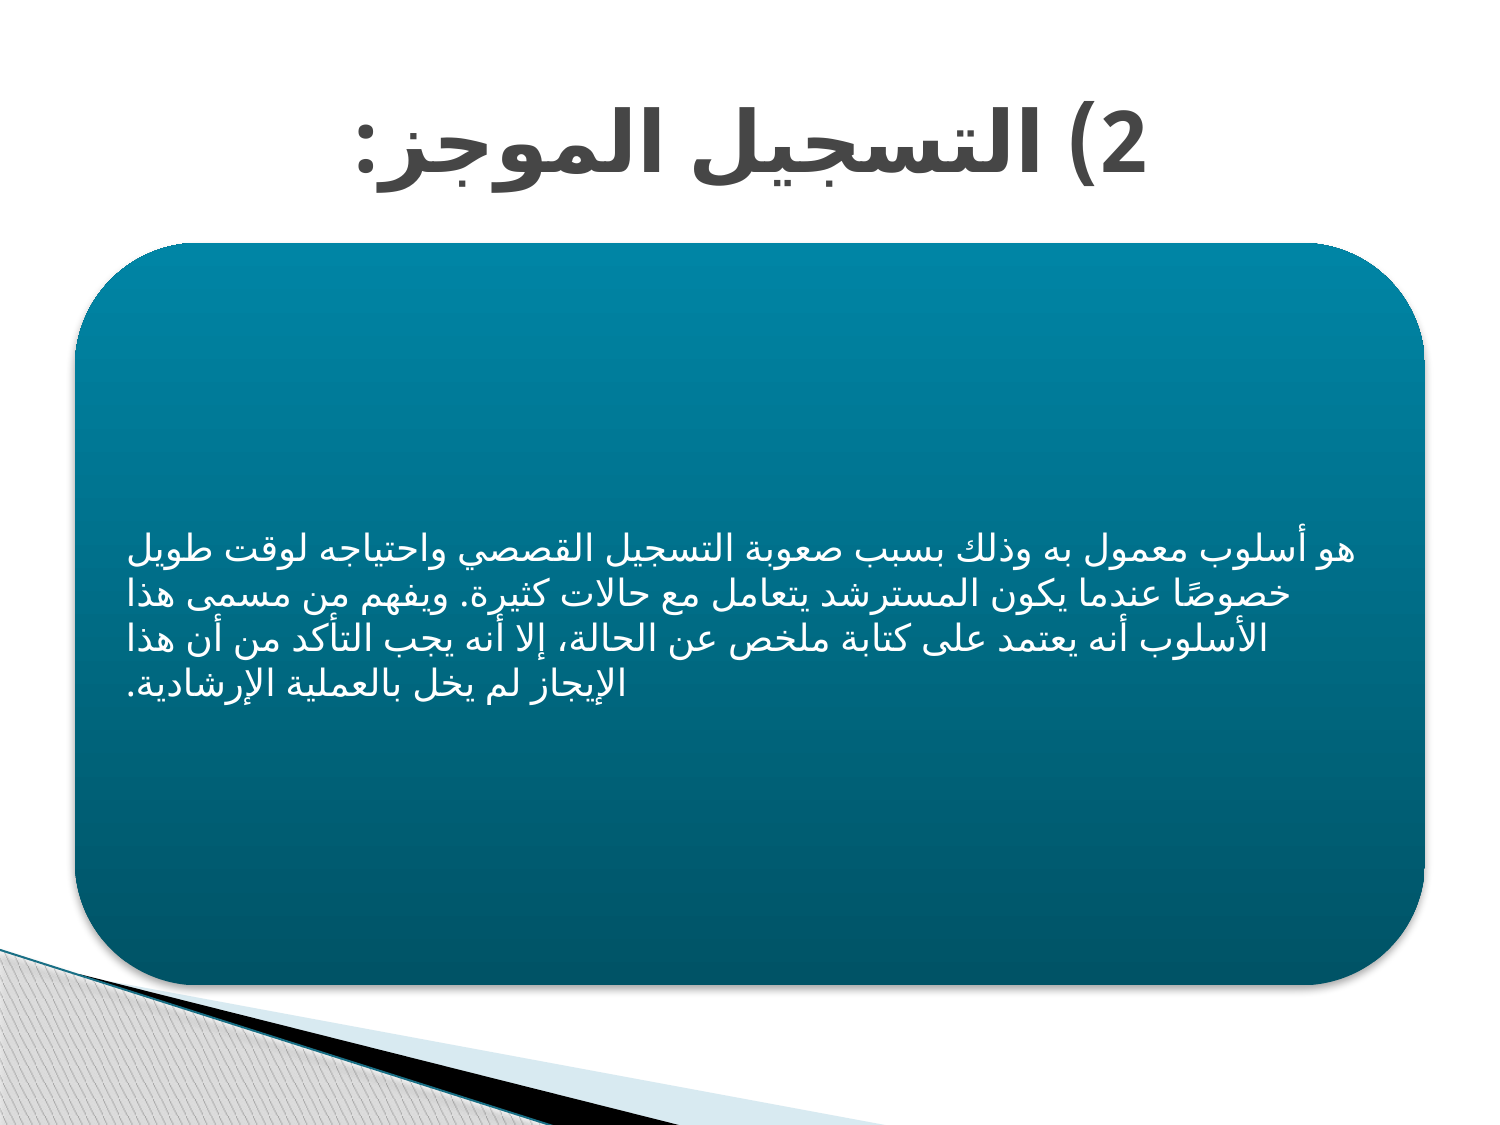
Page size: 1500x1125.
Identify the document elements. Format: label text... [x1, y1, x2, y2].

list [74, 242, 1426, 986]
title 2) التسجيل الموجز: [75, 45, 1425, 233]
